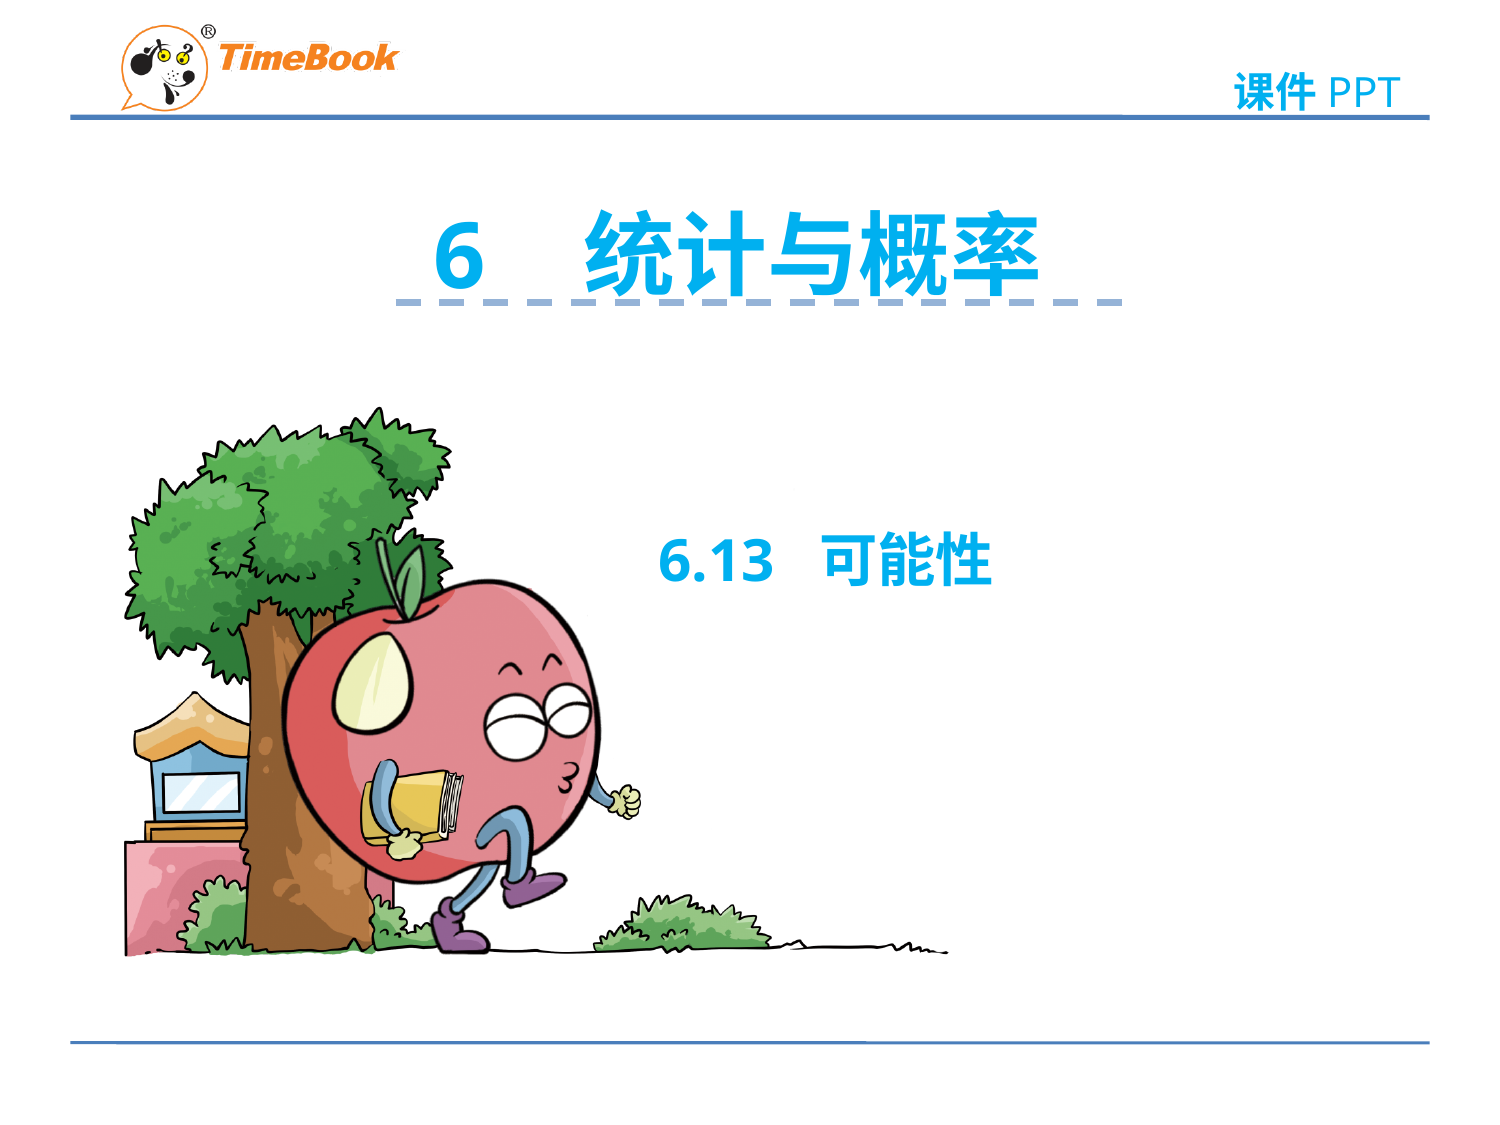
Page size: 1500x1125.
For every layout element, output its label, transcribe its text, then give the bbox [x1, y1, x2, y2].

text_box 6.13 可能性 [965, 515, 1306, 601]
picture [111, 396, 961, 976]
picture [118, 22, 408, 113]
text_box 6 统计与概率 [419, 189, 1270, 315]
